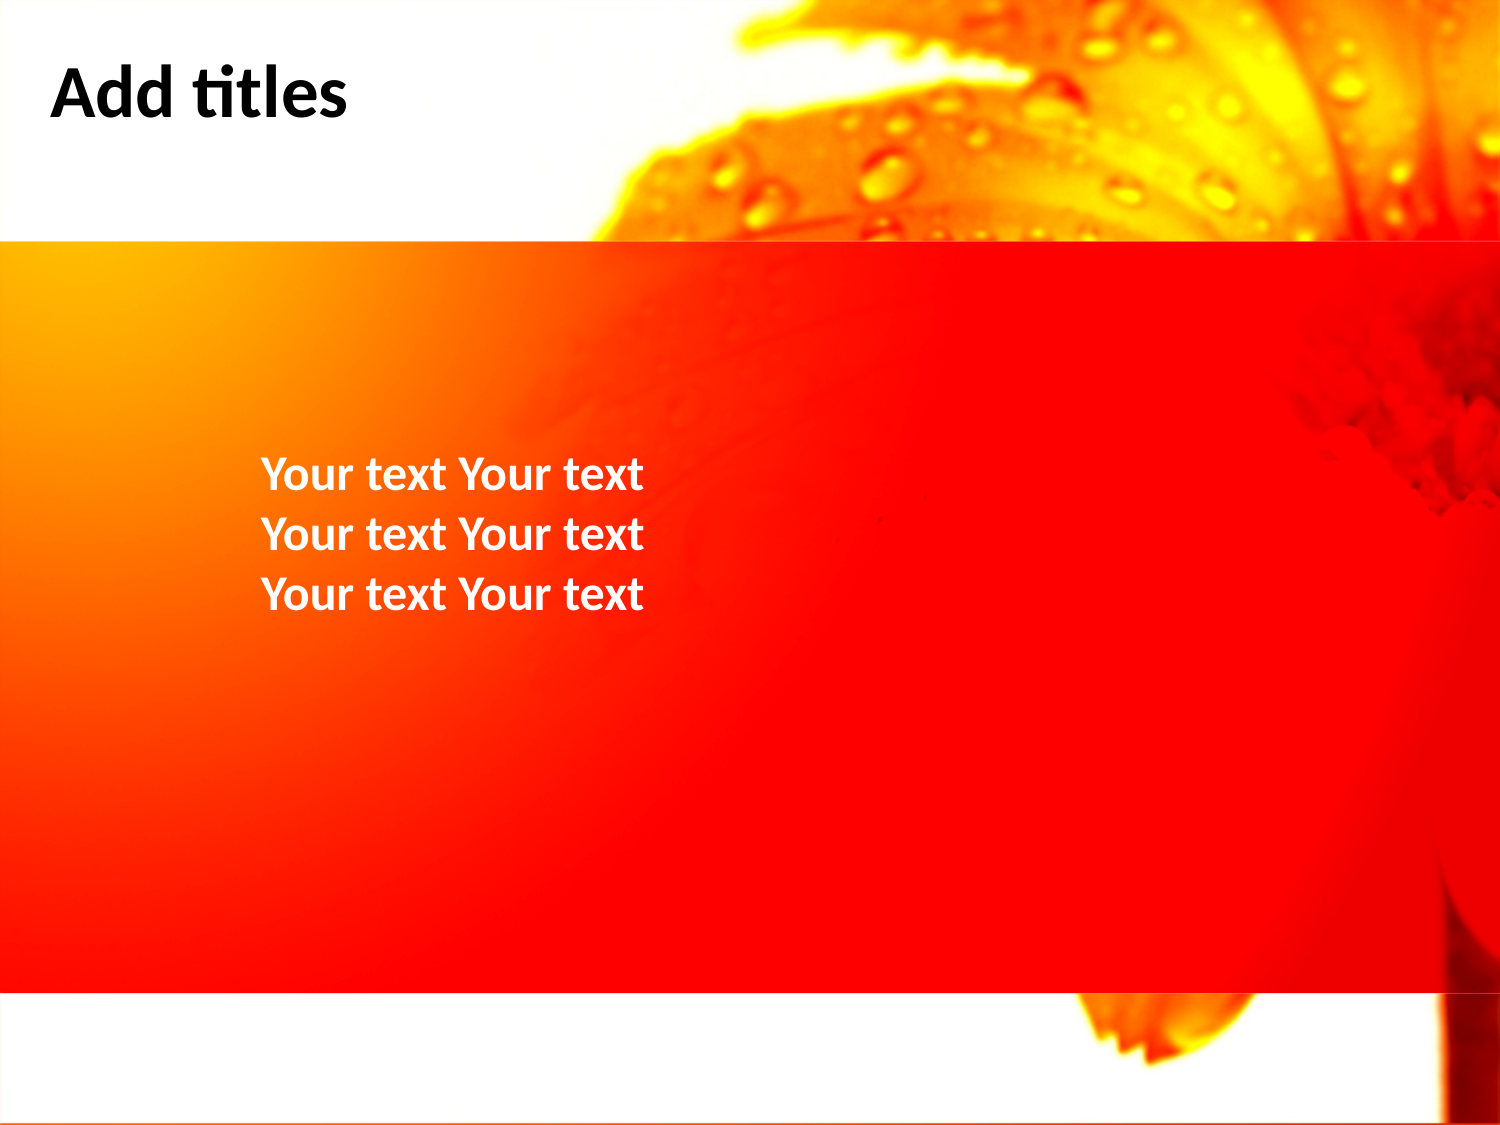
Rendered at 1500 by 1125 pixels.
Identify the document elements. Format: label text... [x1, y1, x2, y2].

picture [0, 0, 1500, 1125]
text_box Add titles [35, 35, 1090, 140]
text_box Your text Your text Your text Your text Your text Your text [246, 433, 1020, 749]
